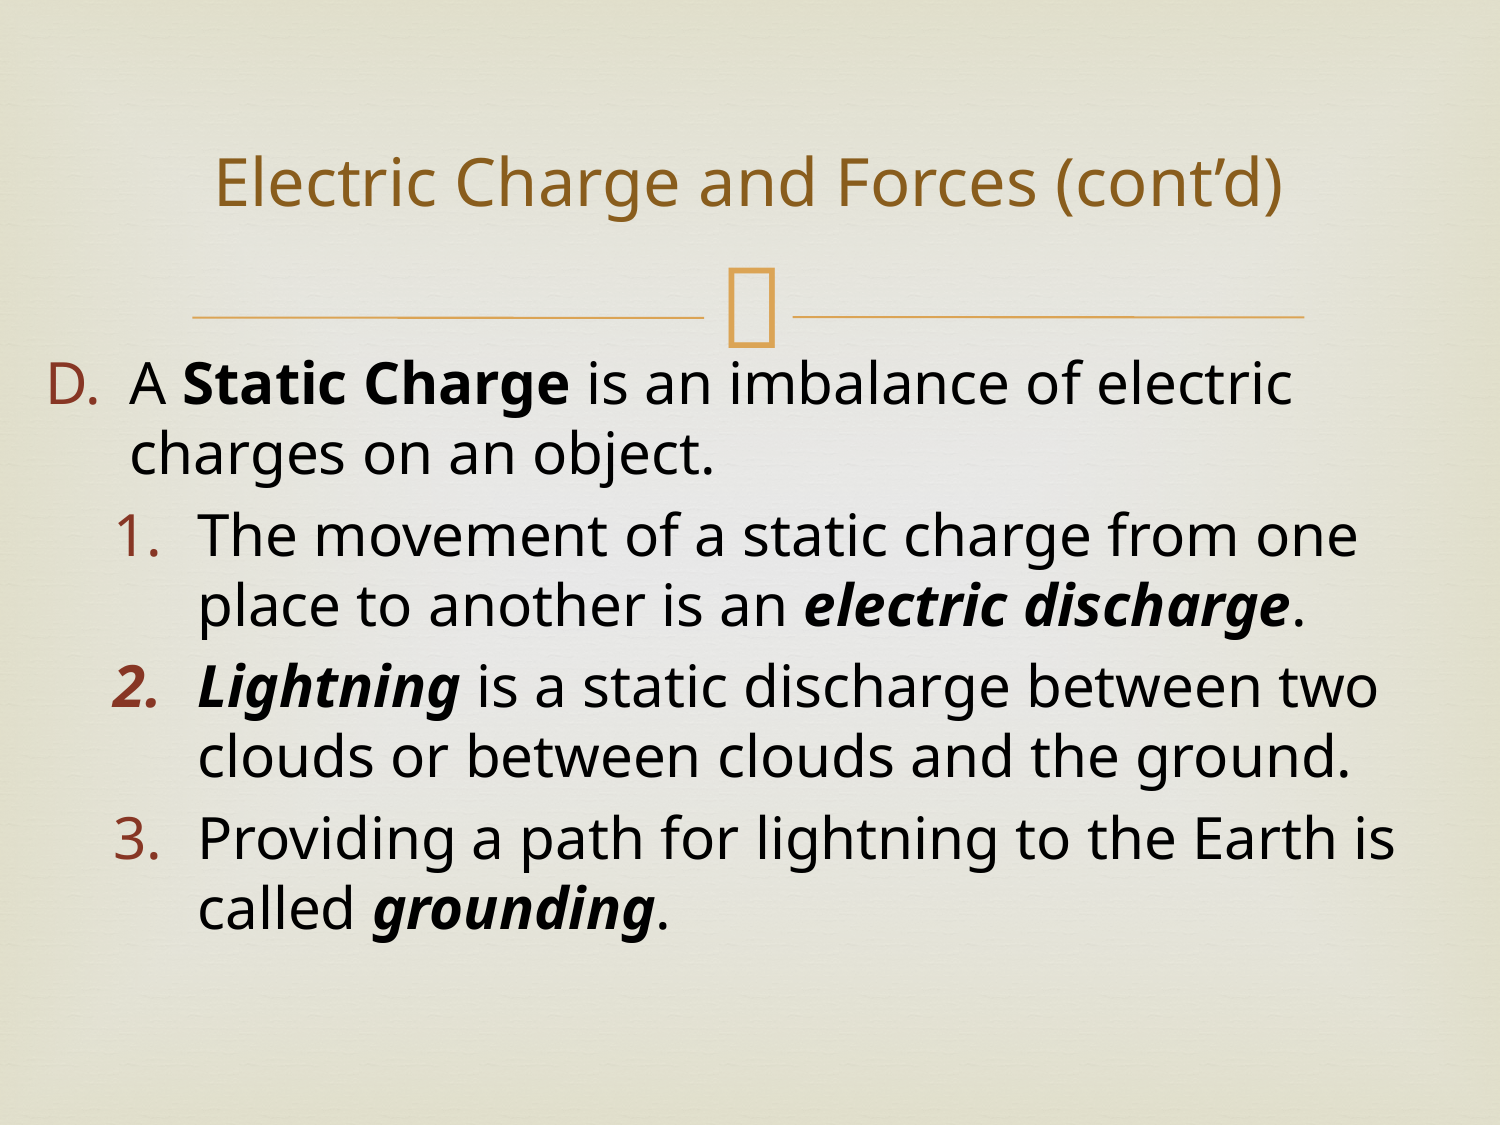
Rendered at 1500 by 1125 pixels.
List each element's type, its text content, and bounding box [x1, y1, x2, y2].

title Electric Charge and Forces (cont’d) [112, 93, 1386, 267]
list A Static Charge is an imbalance of electric charges on an object. The movement of a static charge from one place to another is an electric discharge. Lightning is a static discharge between two clouds or between clouds and the ground. Providing a path for lightning to the Earth is called grounding. [30, 338, 1500, 1097]
